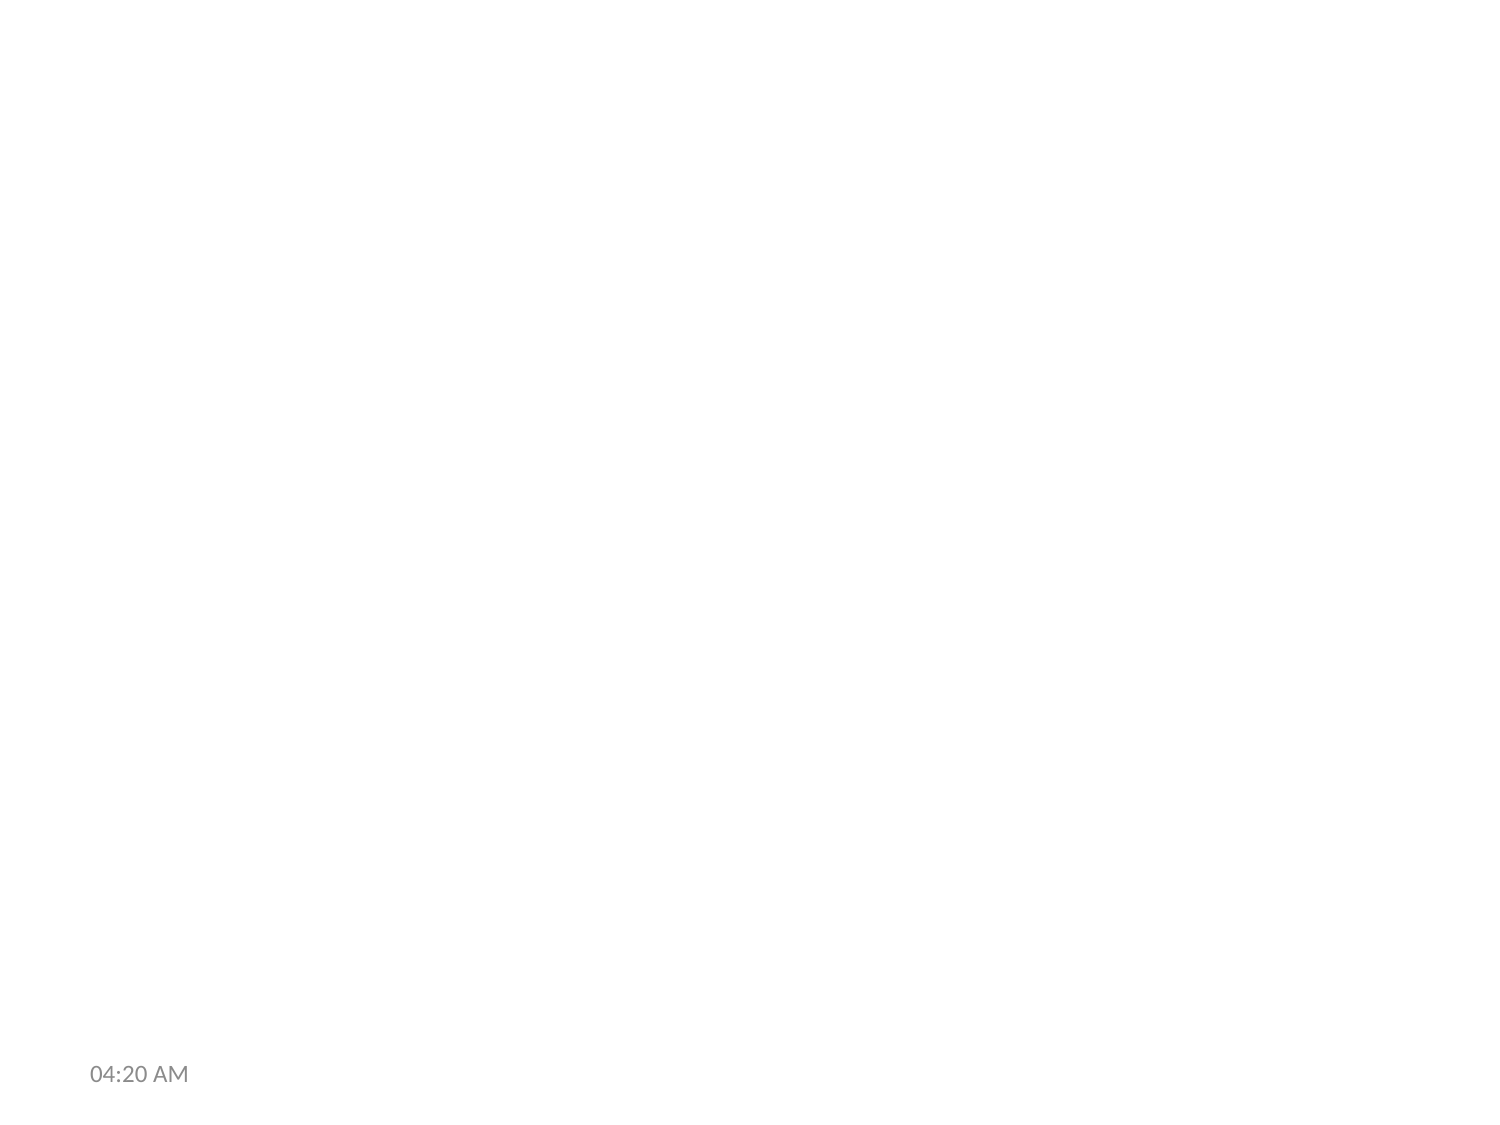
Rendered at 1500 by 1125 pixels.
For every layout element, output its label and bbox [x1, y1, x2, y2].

slide_number [75, 1042, 425, 1103]
